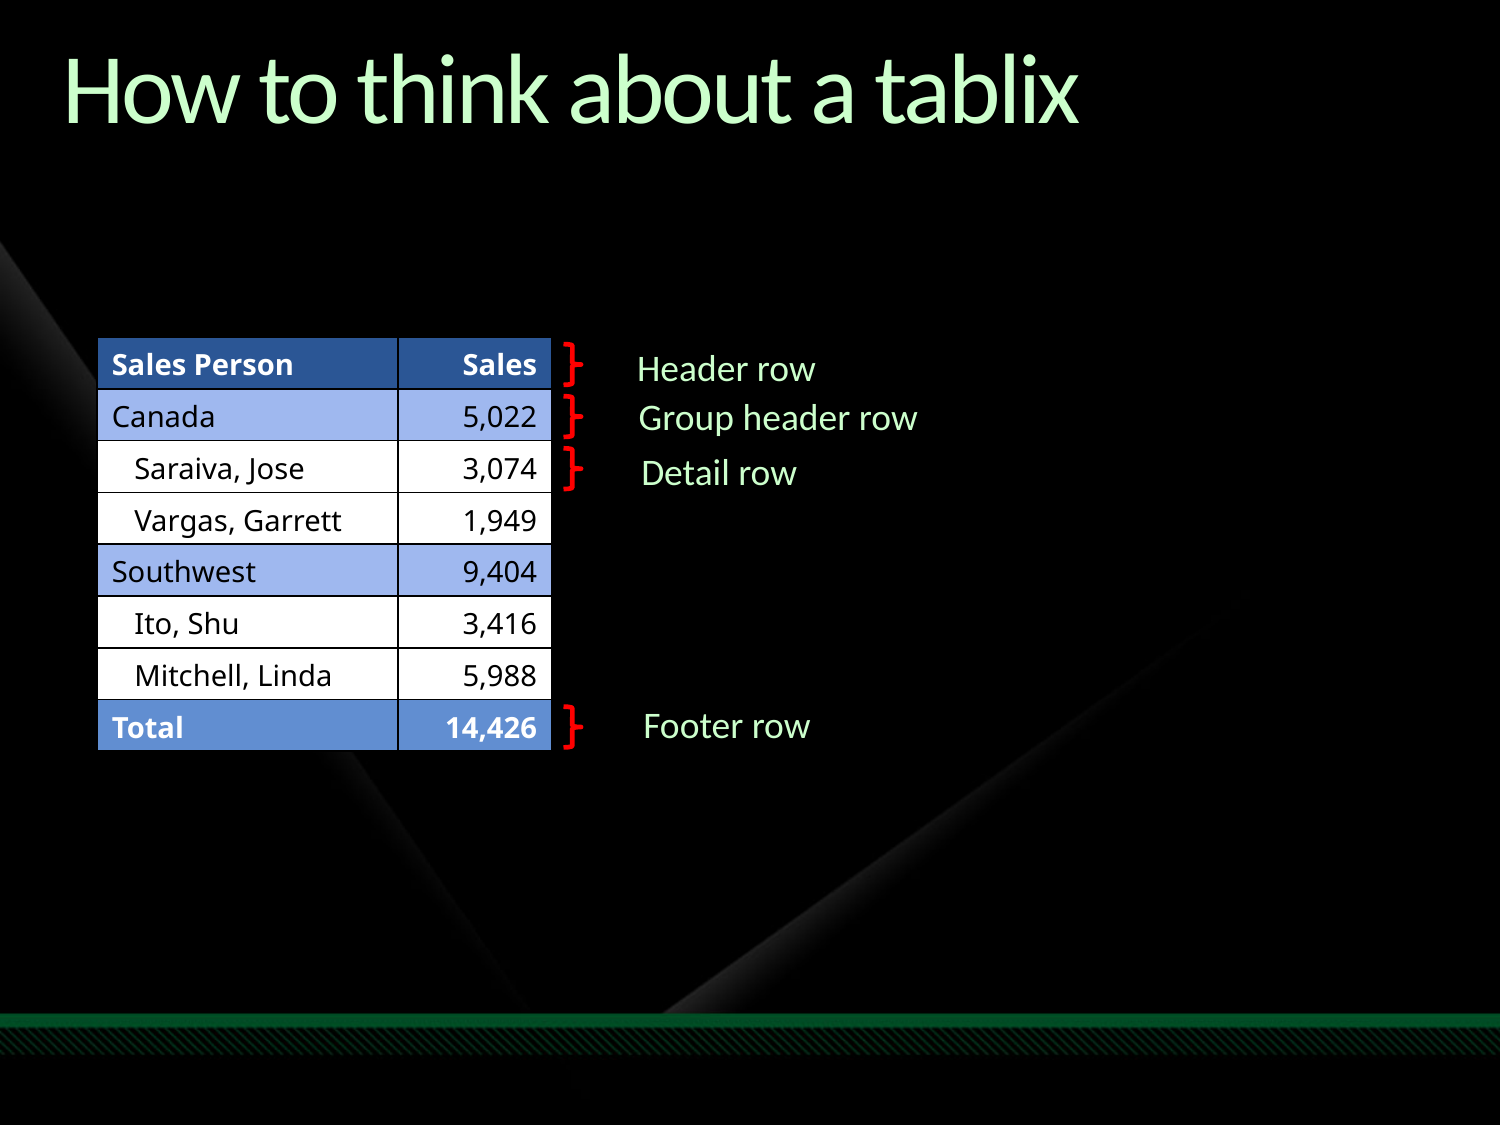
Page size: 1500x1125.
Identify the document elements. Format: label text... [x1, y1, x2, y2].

table_cell Southwest [98, 545, 397, 595]
table_cell Saraiva, Jose [98, 441, 397, 492]
table_cell Total [98, 700, 397, 750]
table_cell Ito, Shu [98, 597, 397, 647]
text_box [563, 693, 828, 750]
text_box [563, 385, 936, 442]
table_cell 3,074 [399, 441, 551, 492]
picture [0, 0, 1500, 1125]
table_header Sales [399, 338, 551, 388]
table_cell Mitchell, Linda [98, 649, 397, 699]
table_cell 1,949 [399, 493, 551, 543]
table_cell 14,426 [399, 700, 551, 750]
table_cell Vargas, Garrett [98, 493, 397, 543]
table_cell 5,988 [399, 649, 551, 699]
table_header Sales Person [98, 338, 397, 388]
table_cell 9,404 [399, 545, 551, 595]
table_cell Canada [98, 390, 397, 440]
title How to think about a tablix [62, 37, 1438, 147]
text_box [563, 336, 1109, 394]
table_cell 5,022 [399, 390, 551, 440]
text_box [563, 440, 814, 497]
table_cell 3,416 [399, 597, 551, 647]
